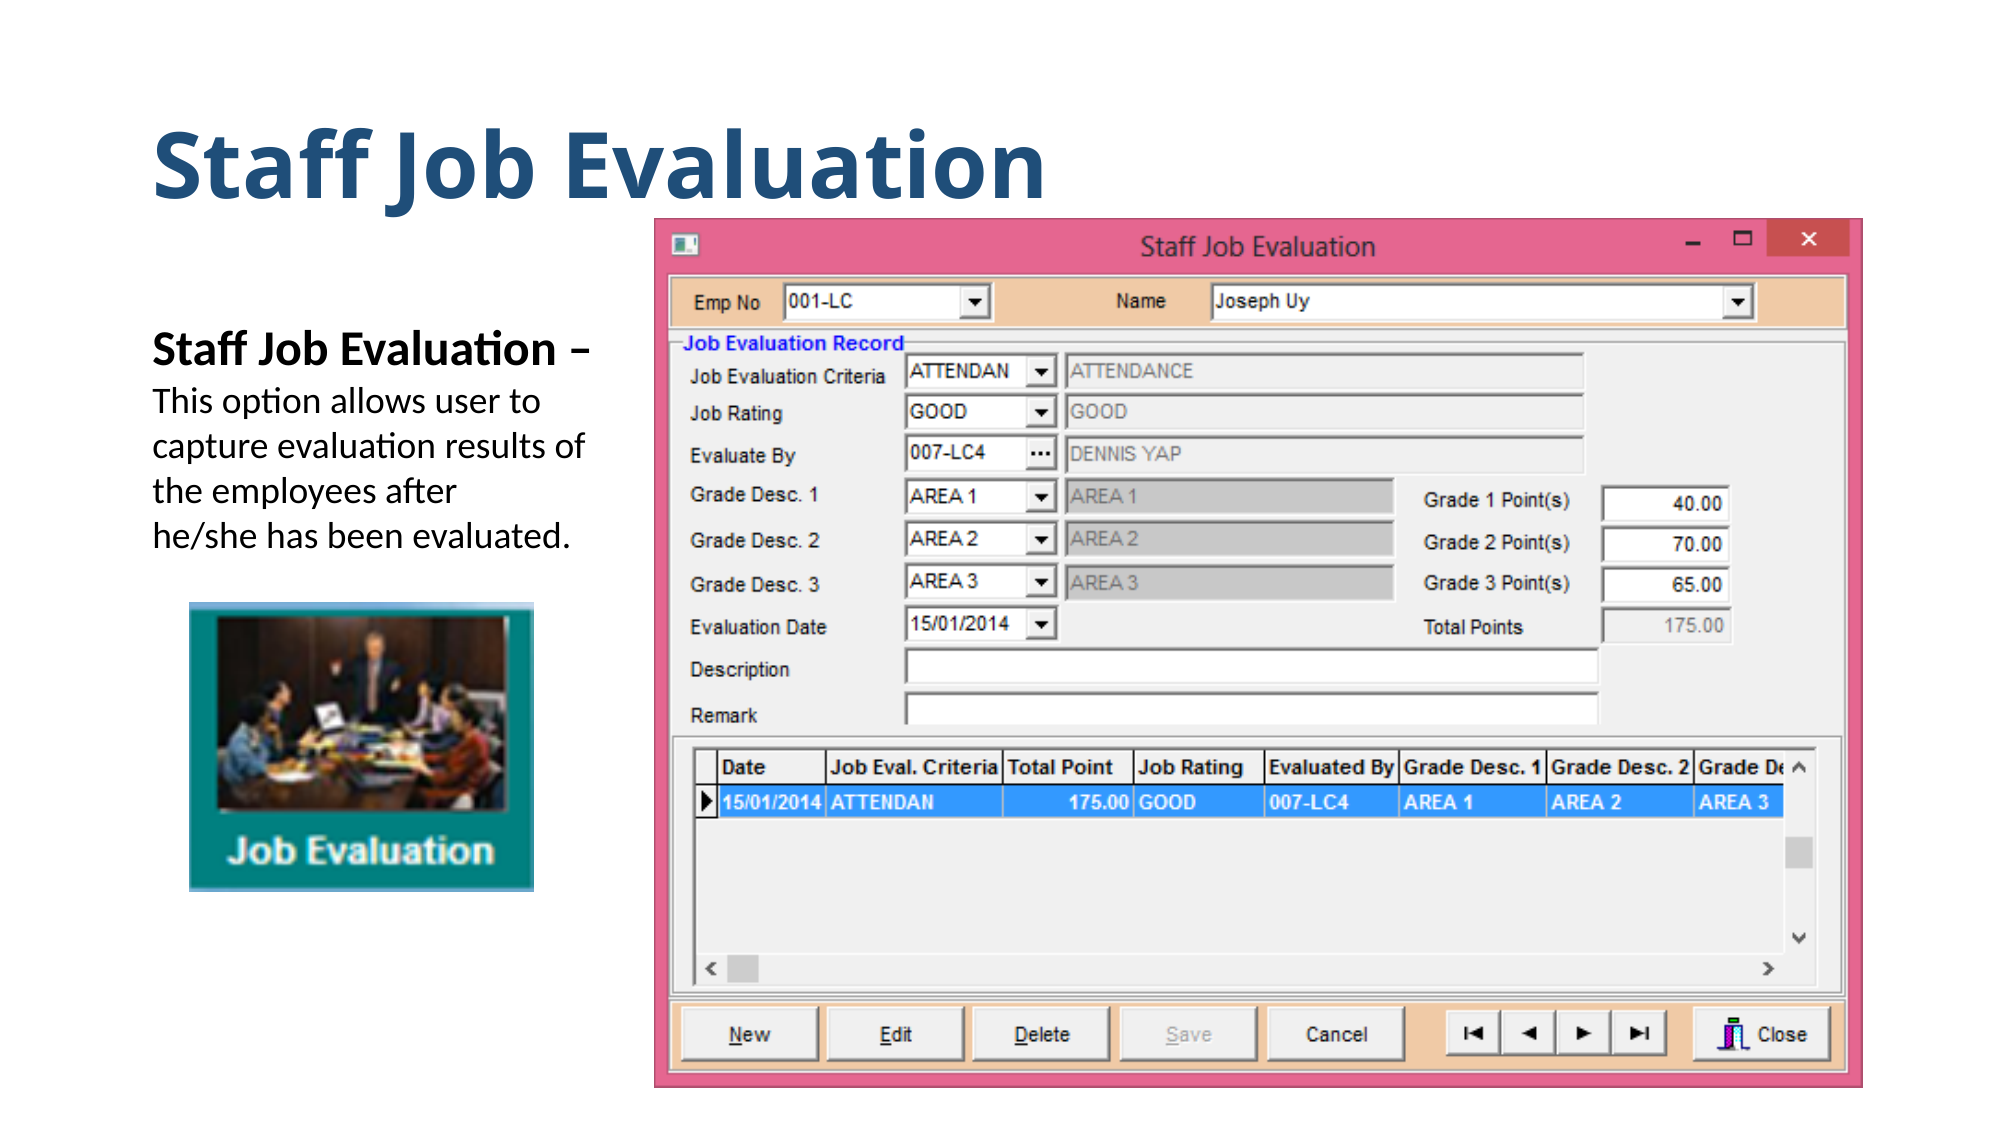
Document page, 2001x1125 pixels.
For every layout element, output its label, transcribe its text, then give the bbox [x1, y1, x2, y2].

picture [189, 602, 534, 892]
text_box Staff Job Evaluation – This option allows user to capture evaluation results of the employees after he/she has been evaluated. [137, 308, 615, 563]
picture [654, 218, 1863, 1088]
title Staff Job Evaluation [137, 59, 1863, 278]
